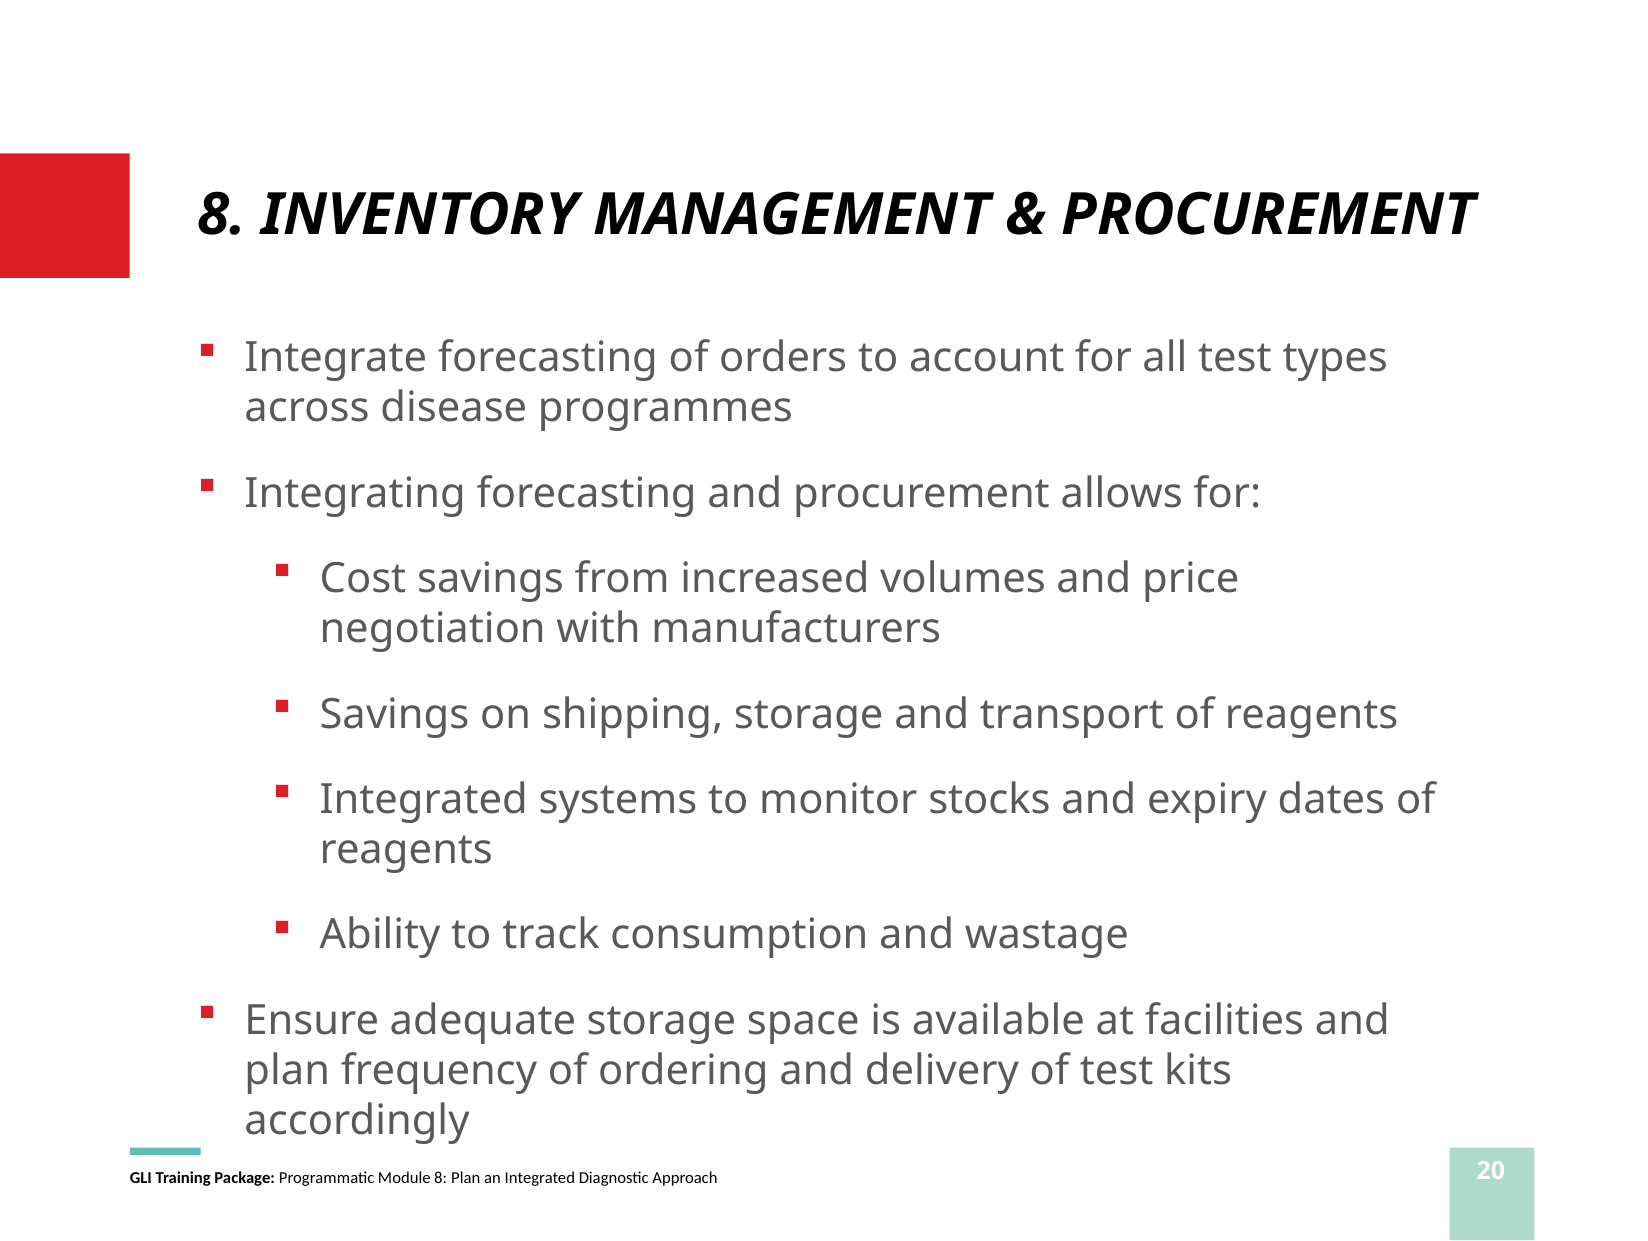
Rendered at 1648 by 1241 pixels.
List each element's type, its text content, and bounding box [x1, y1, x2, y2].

list Integrate forecasting of orders to account for all test types across disease programmes Integrating forecasting and procurement allows for: Cost savings from increased volumes and price negotiation with manufacturers Savings on shipping, storage and transport of reagents Integrated systems to monitor stocks and expiry dates of reagents Ability to track consumption and wastage Ensure adequate storage space is available at facilities and plan frequency of ordering and delivery of test kits accordingly [197, 330, 1450, 1087]
title 8. INVENTORY MANAGEMENT & PROCUREMENT [197, 153, 1497, 278]
